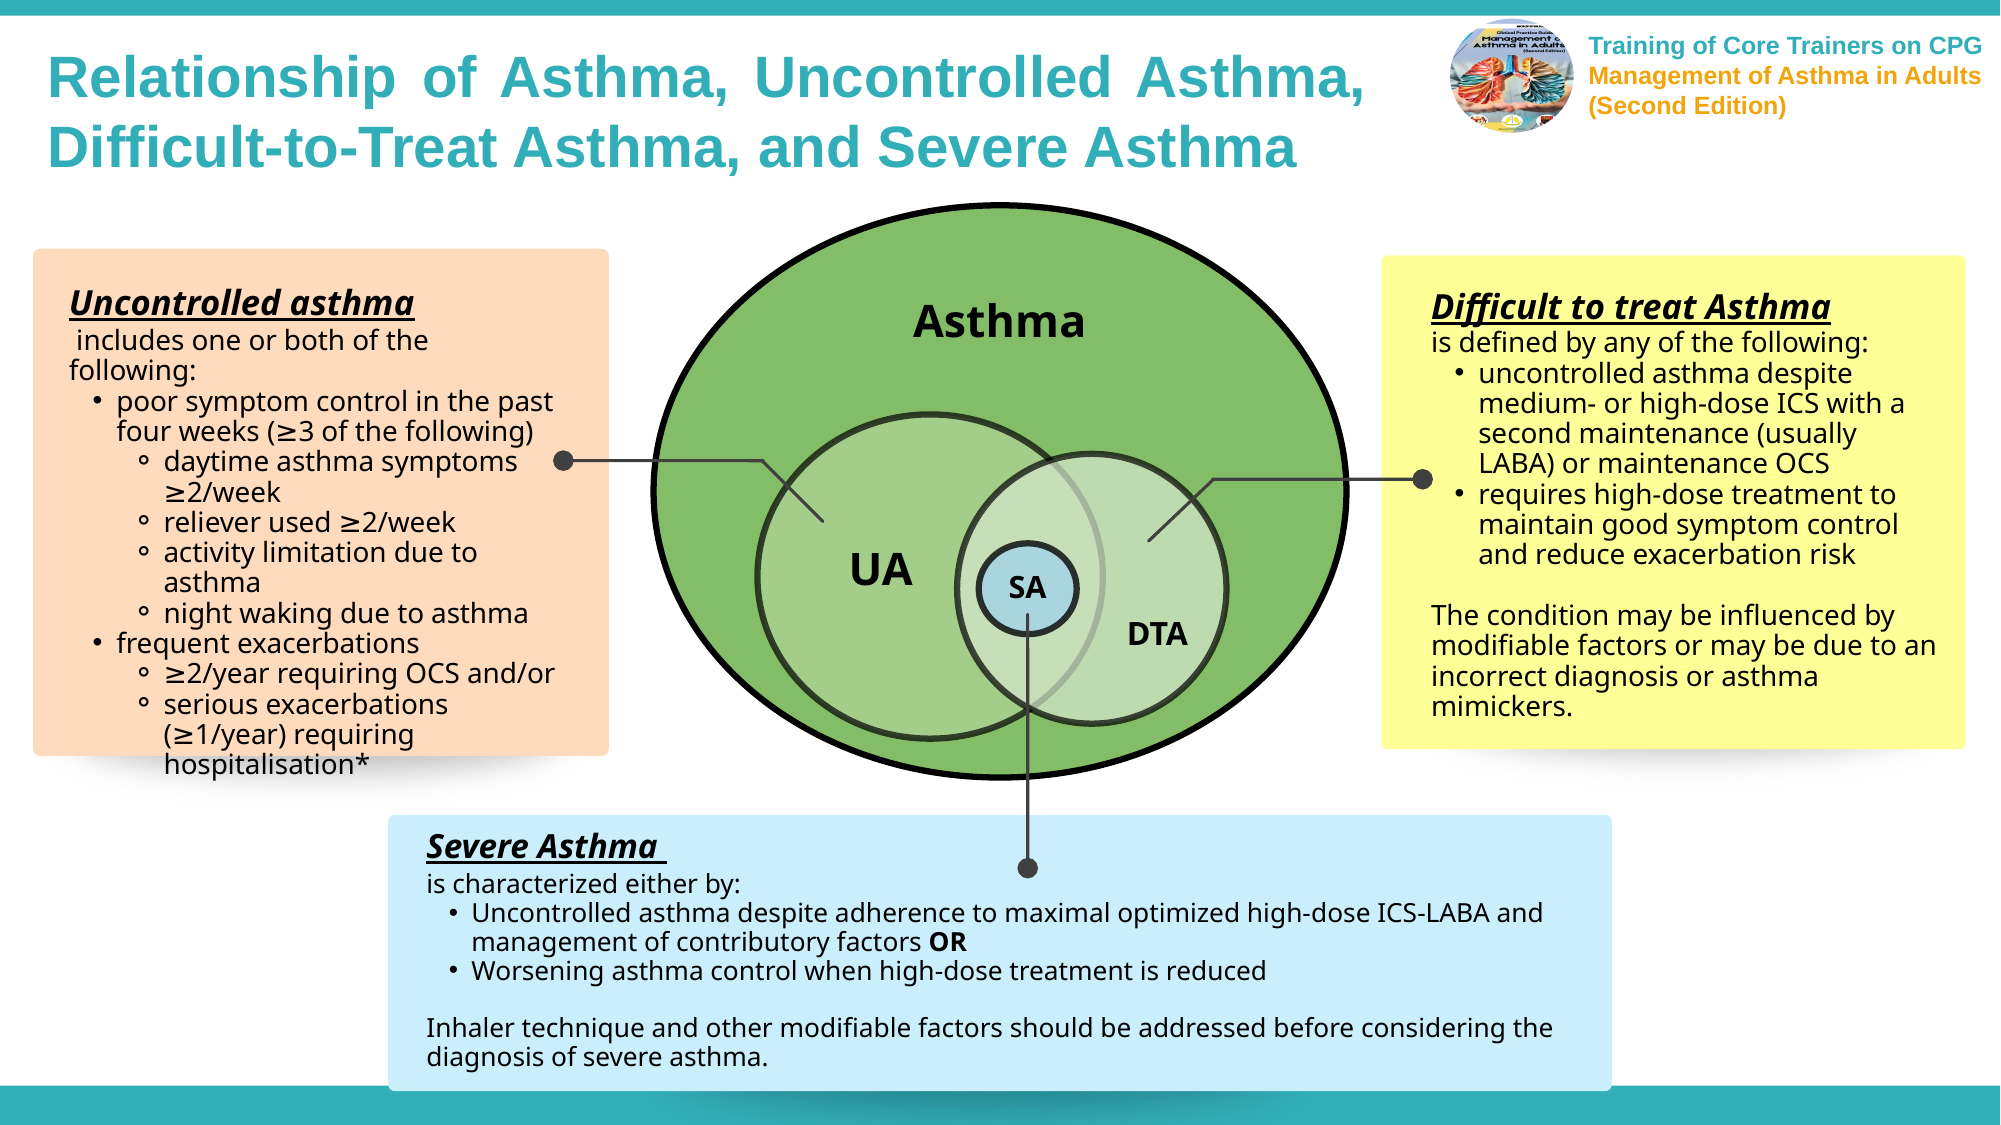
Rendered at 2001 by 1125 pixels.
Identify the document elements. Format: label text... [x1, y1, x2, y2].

picture [1449, 18, 1574, 133]
list Relationship of Asthma, Uncontrolled Asthma, Difficult-to-Treat Asthma, and Severe Asthma [33, 54, 1382, 164]
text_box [32, 205, 1966, 1125]
